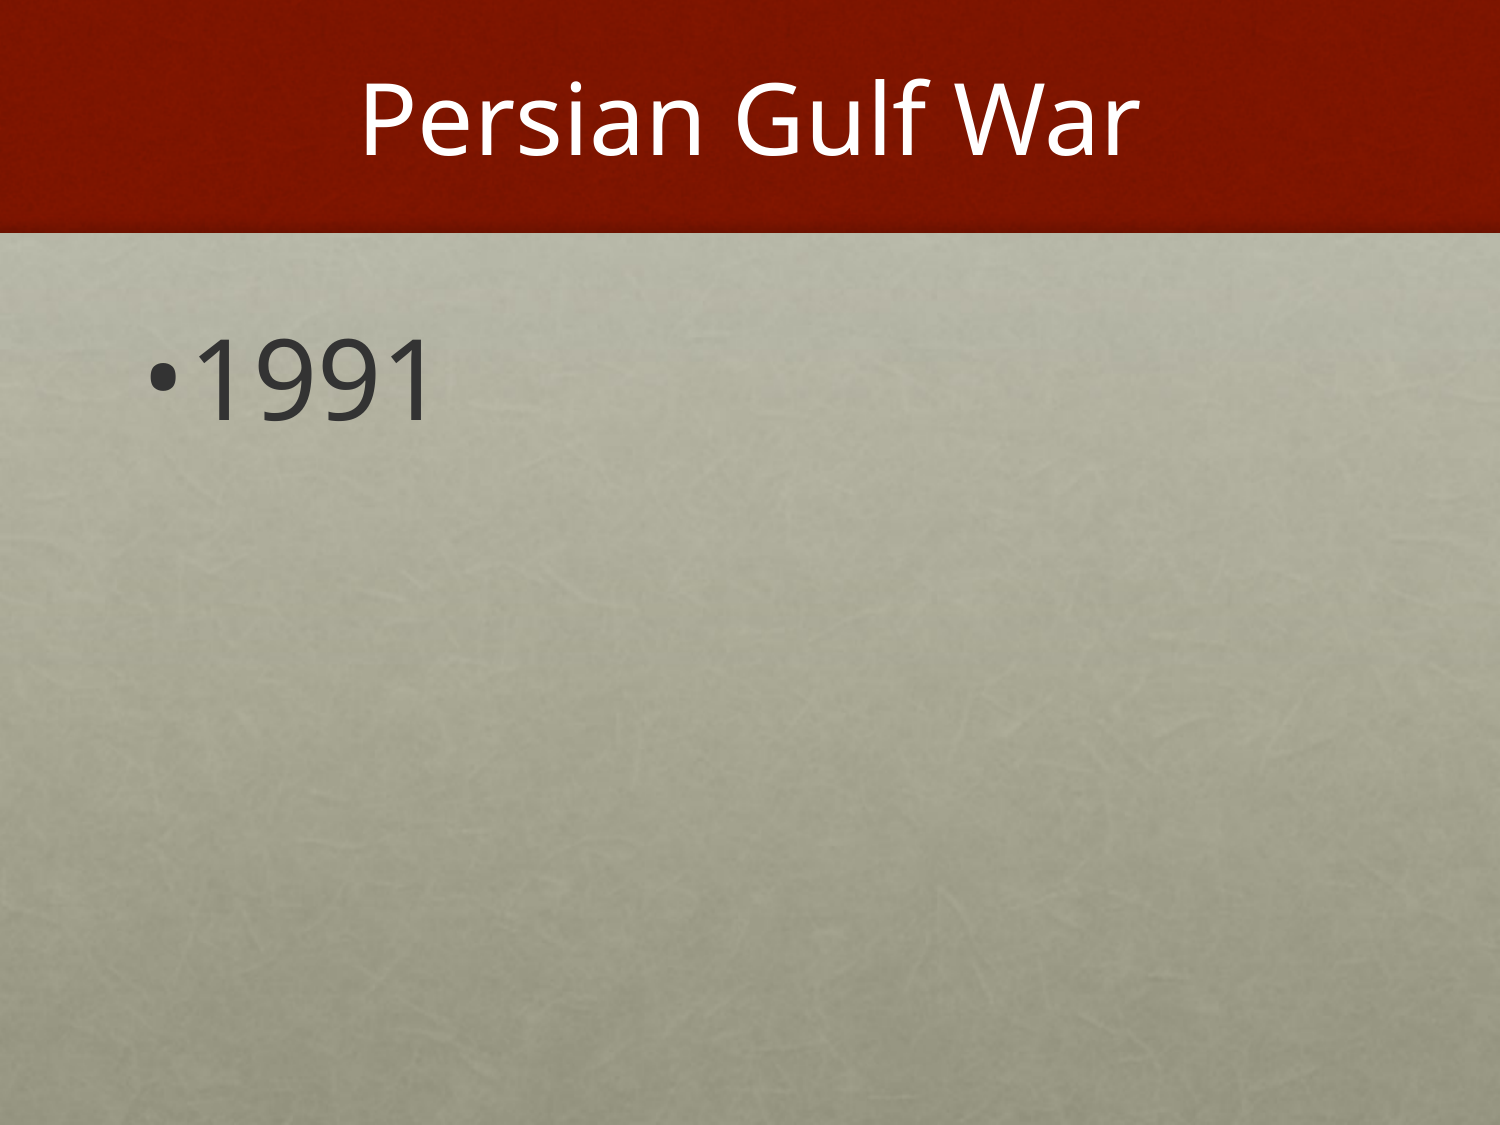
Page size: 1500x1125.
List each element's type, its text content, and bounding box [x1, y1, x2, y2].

picture [0, 214, 1500, 1125]
title Persian Gulf War [127, 10, 1372, 221]
list 1991 [127, 299, 1372, 1005]
